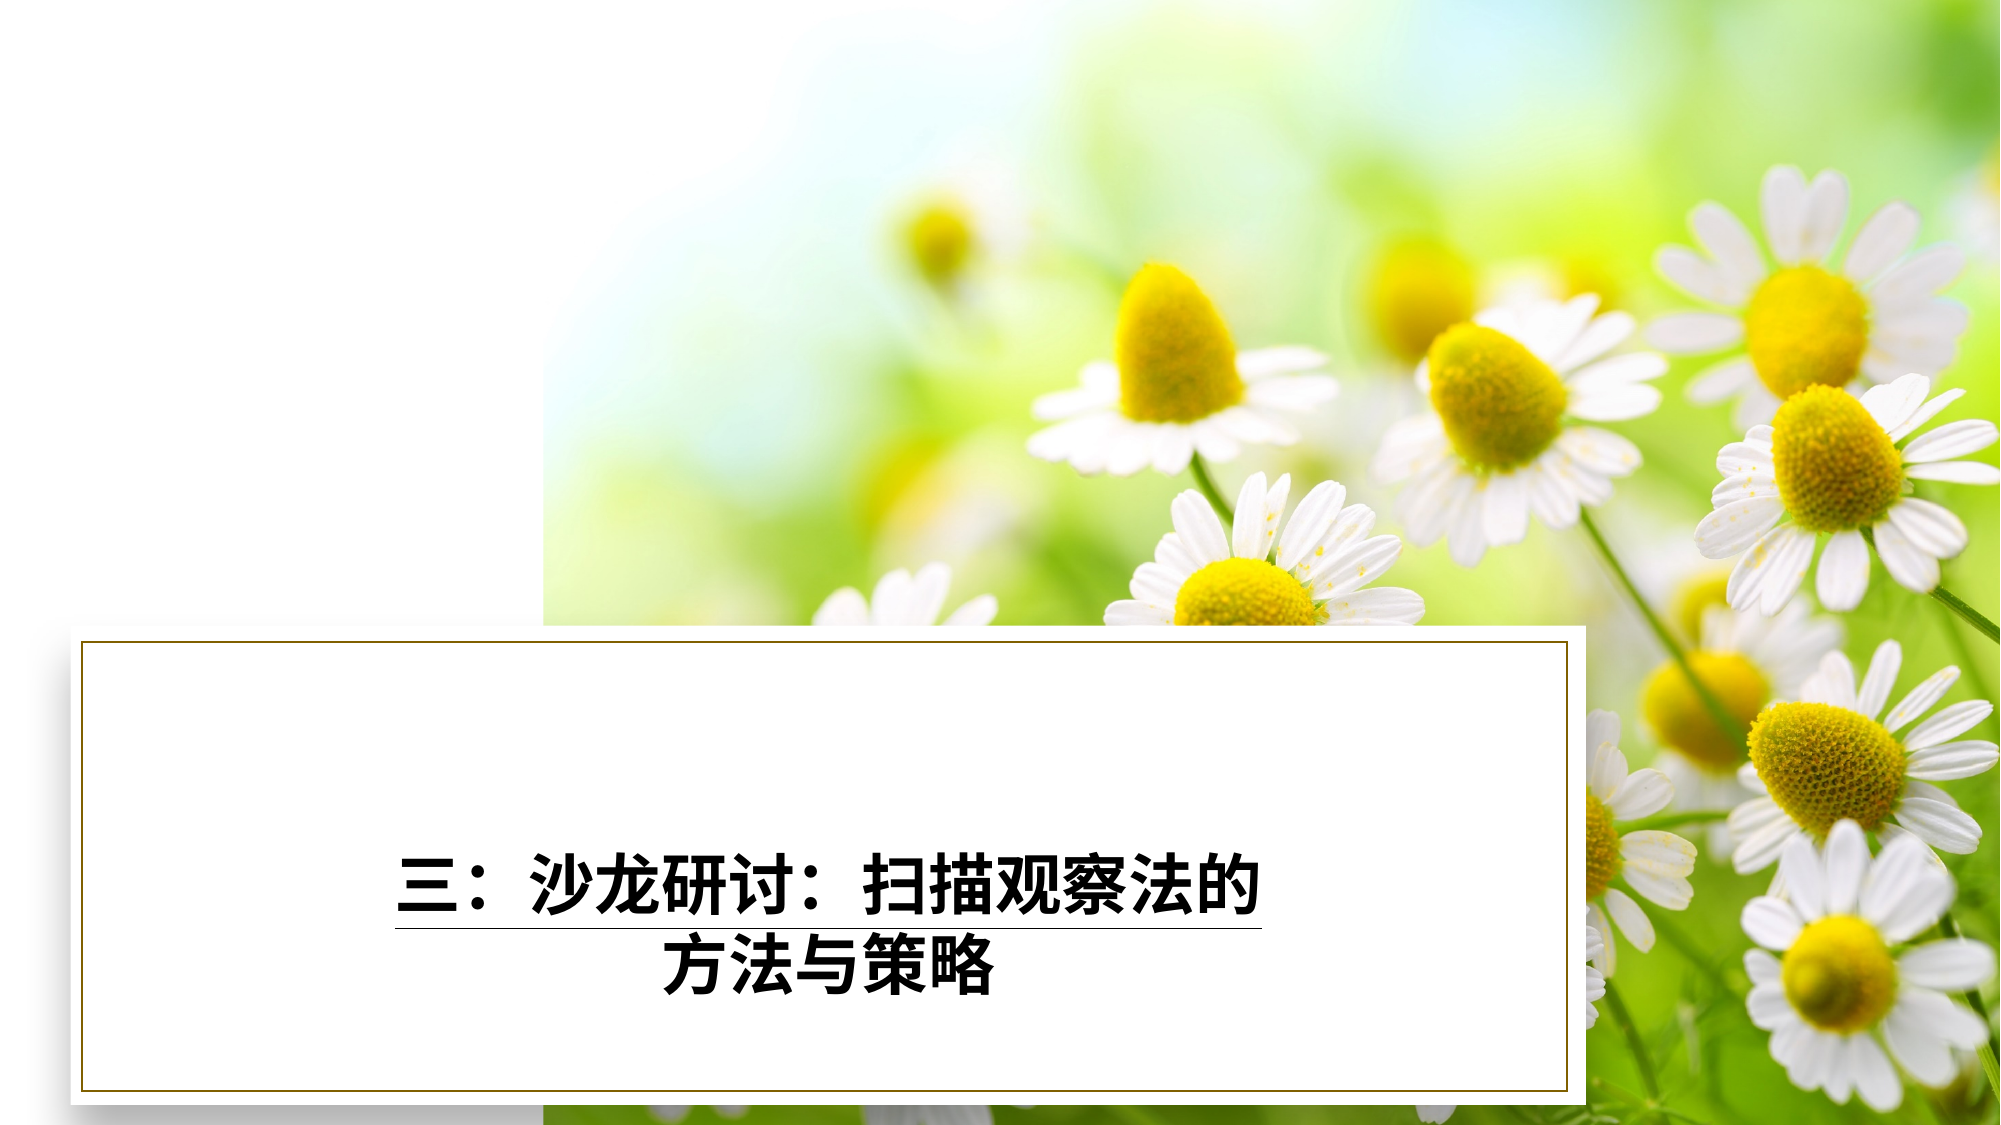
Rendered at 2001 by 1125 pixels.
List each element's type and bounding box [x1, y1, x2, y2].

text_box [70, 625, 1587, 1105]
picture [543, 0, 2000, 1125]
